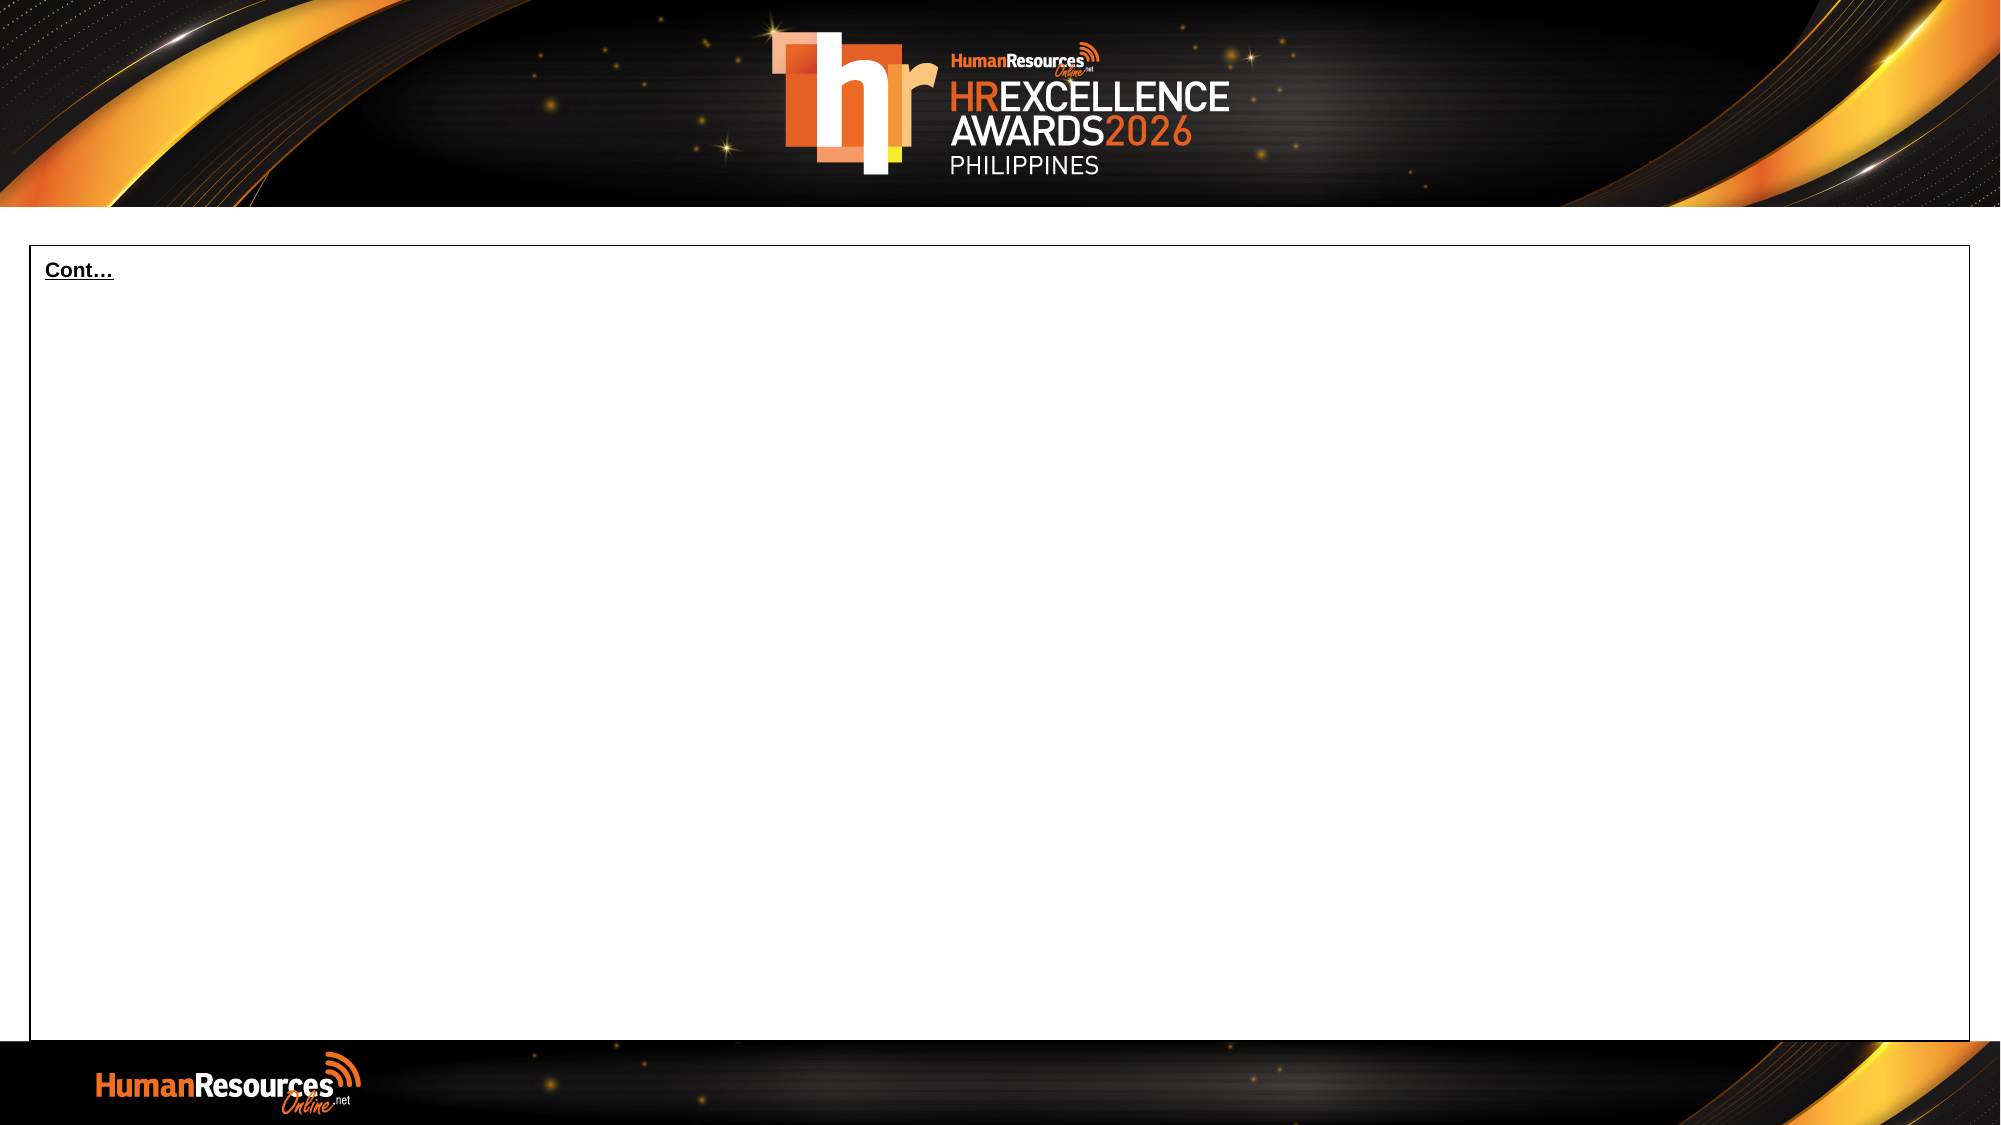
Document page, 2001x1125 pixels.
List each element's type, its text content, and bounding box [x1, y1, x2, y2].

text_box Cont… [30, 245, 1970, 1042]
picture [0, 0, 2001, 1125]
